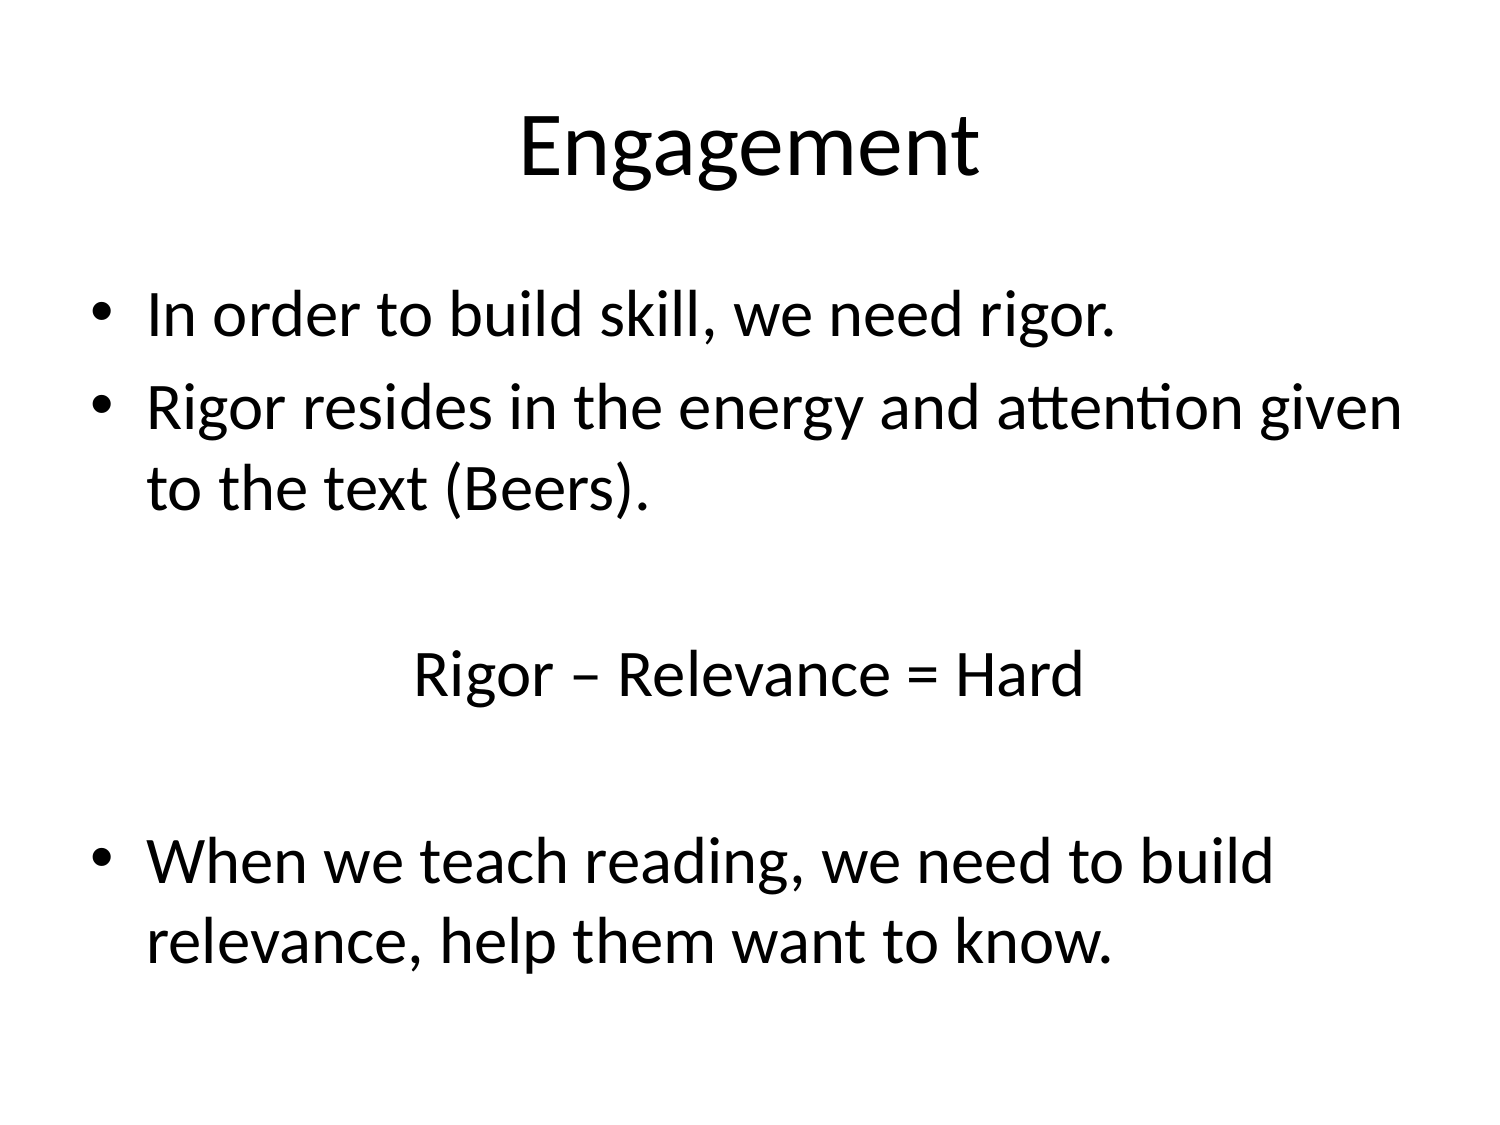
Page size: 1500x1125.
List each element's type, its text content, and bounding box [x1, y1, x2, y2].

list In order to build skill, we need rigor. Rigor resides in the energy and attention given to the text (Beers). Rigor – Relevance = Hard When we teach reading, we need to build relevance, help them want to know. [75, 262, 1425, 1005]
title Engagement [75, 45, 1425, 233]
